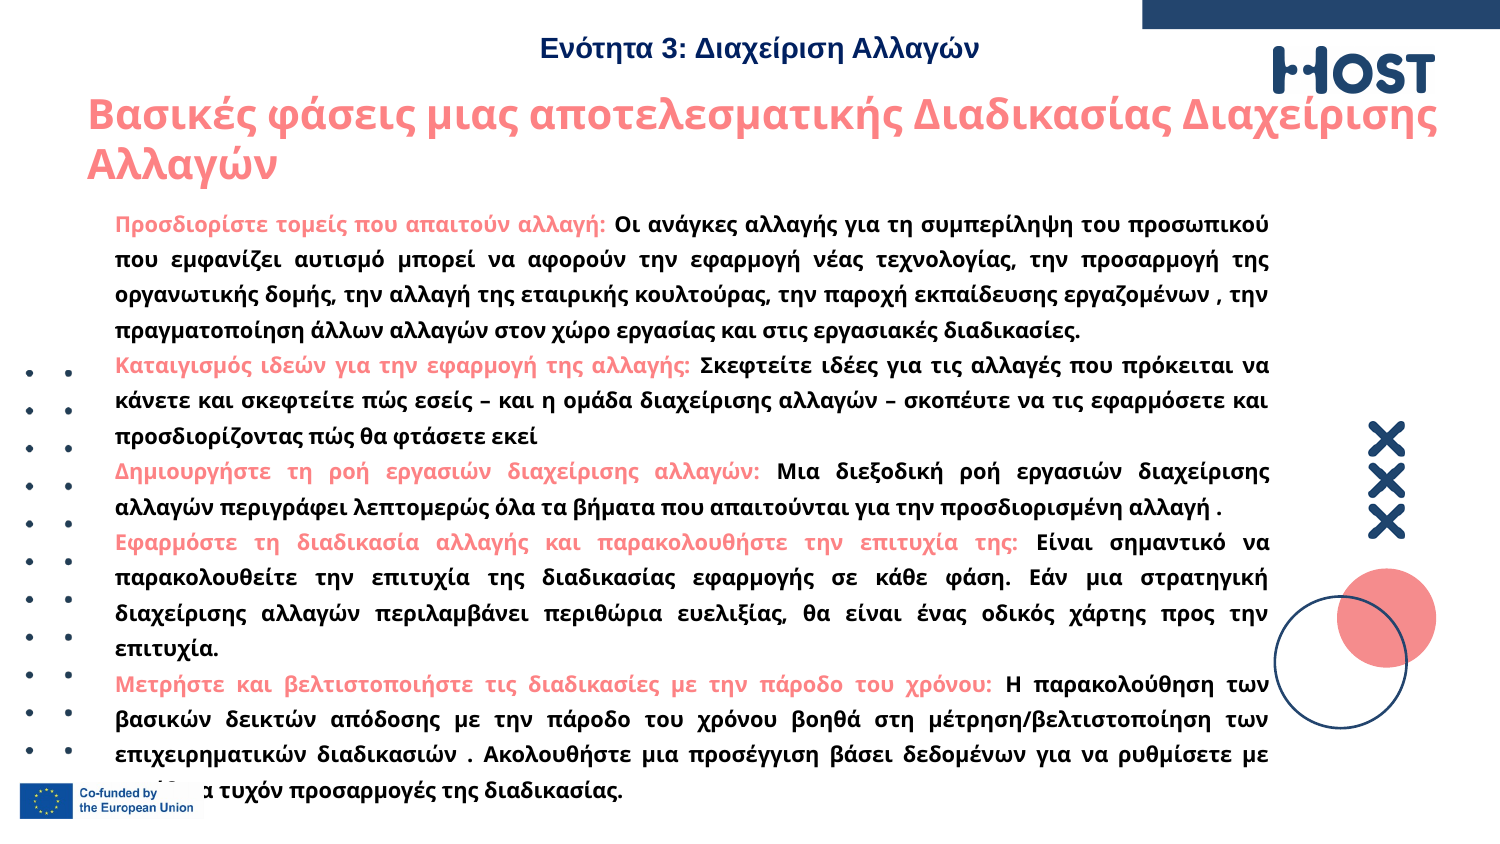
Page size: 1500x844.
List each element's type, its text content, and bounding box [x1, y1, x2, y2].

picture [0, 370, 204, 820]
picture [1368, 421, 1405, 539]
text_box Ενότητα 3: Διαχείριση Αλλαγών [525, 10, 996, 73]
title Βασικές φάσεις μιας αποτελεσματικής Διαδικασίας Διαχείρισης Αλλαγών [72, 73, 1500, 187]
picture [1273, 46, 1435, 73]
list Προσδιορίστε τομείς που απαιτούν αλλαγή: Οι ανάγκες αλλαγής για τη συμπερίληψη του προσωπικού που εμφανίζει αυτισμό μπορεί να αφορούν την εφαρμογή νέας τεχνολογίας, την προσαρμογή της οργανωτικής δομής, την αλλαγή της εταιρικής κουλτούρας, την παροχή εκπαίδευσης εργαζομένων , την πραγματοποίηση άλλων αλλαγών στον χώρο εργασίας και στις εργασιακές διαδικασίες. Καταιγισμός ιδεών για την εφαρμογή της αλλαγής: Σκεφτείτε ιδέες για τις αλλαγές που πρόκειται να κάνετε και σκεφτείτε πώς εσείς – και η ομάδα διαχείρισης αλλαγών – σκοπέυτε να τις εφαρμόσετε και προσδιορίζοντας πώς θα φτάσετε εκεί Δημιουργήστε τη ροή εργασιών διαχείρισης αλλαγών: Μια διεξοδική ροή εργασιών διαχείρισης αλλαγών περιγράφει λεπτομερώς όλα τα βήματα που απαιτούνται για την προσδιορισμένη αλλαγή . Εφαρμόστε τη διαδικασία αλλαγής και παρακολουθήστε την επιτυχία της: Είναι σημαντικό να παρακολουθείτε την επιτυχία της διαδικασίας εφαρμογής σε κάθε φάση. Εάν μια στρατηγική διαχείρισης αλλαγών περιλαμβάνει περιθώρια ευελιξίας, θα είναι ένας οδικός χάρτης προς την επιτυχία. Μετρήστε και βελτιστοποιήστε τις διαδικασίες με την πάροδο του χρόνου: Η παρακολούθηση των βασικών δεικτών απόδοσης με την πάροδο του χρόνου βοηθά στη μέτρηση/βελτιστοποίηση των επιχειρηματικών διαδικασιών . Ακολουθήστε μια προσέγγιση βάσει δεδομένων για να ρυθμίσετε με ακρίβεια τυχόν προσαρμογές της διαδικασίας. [99, 186, 1286, 769]
